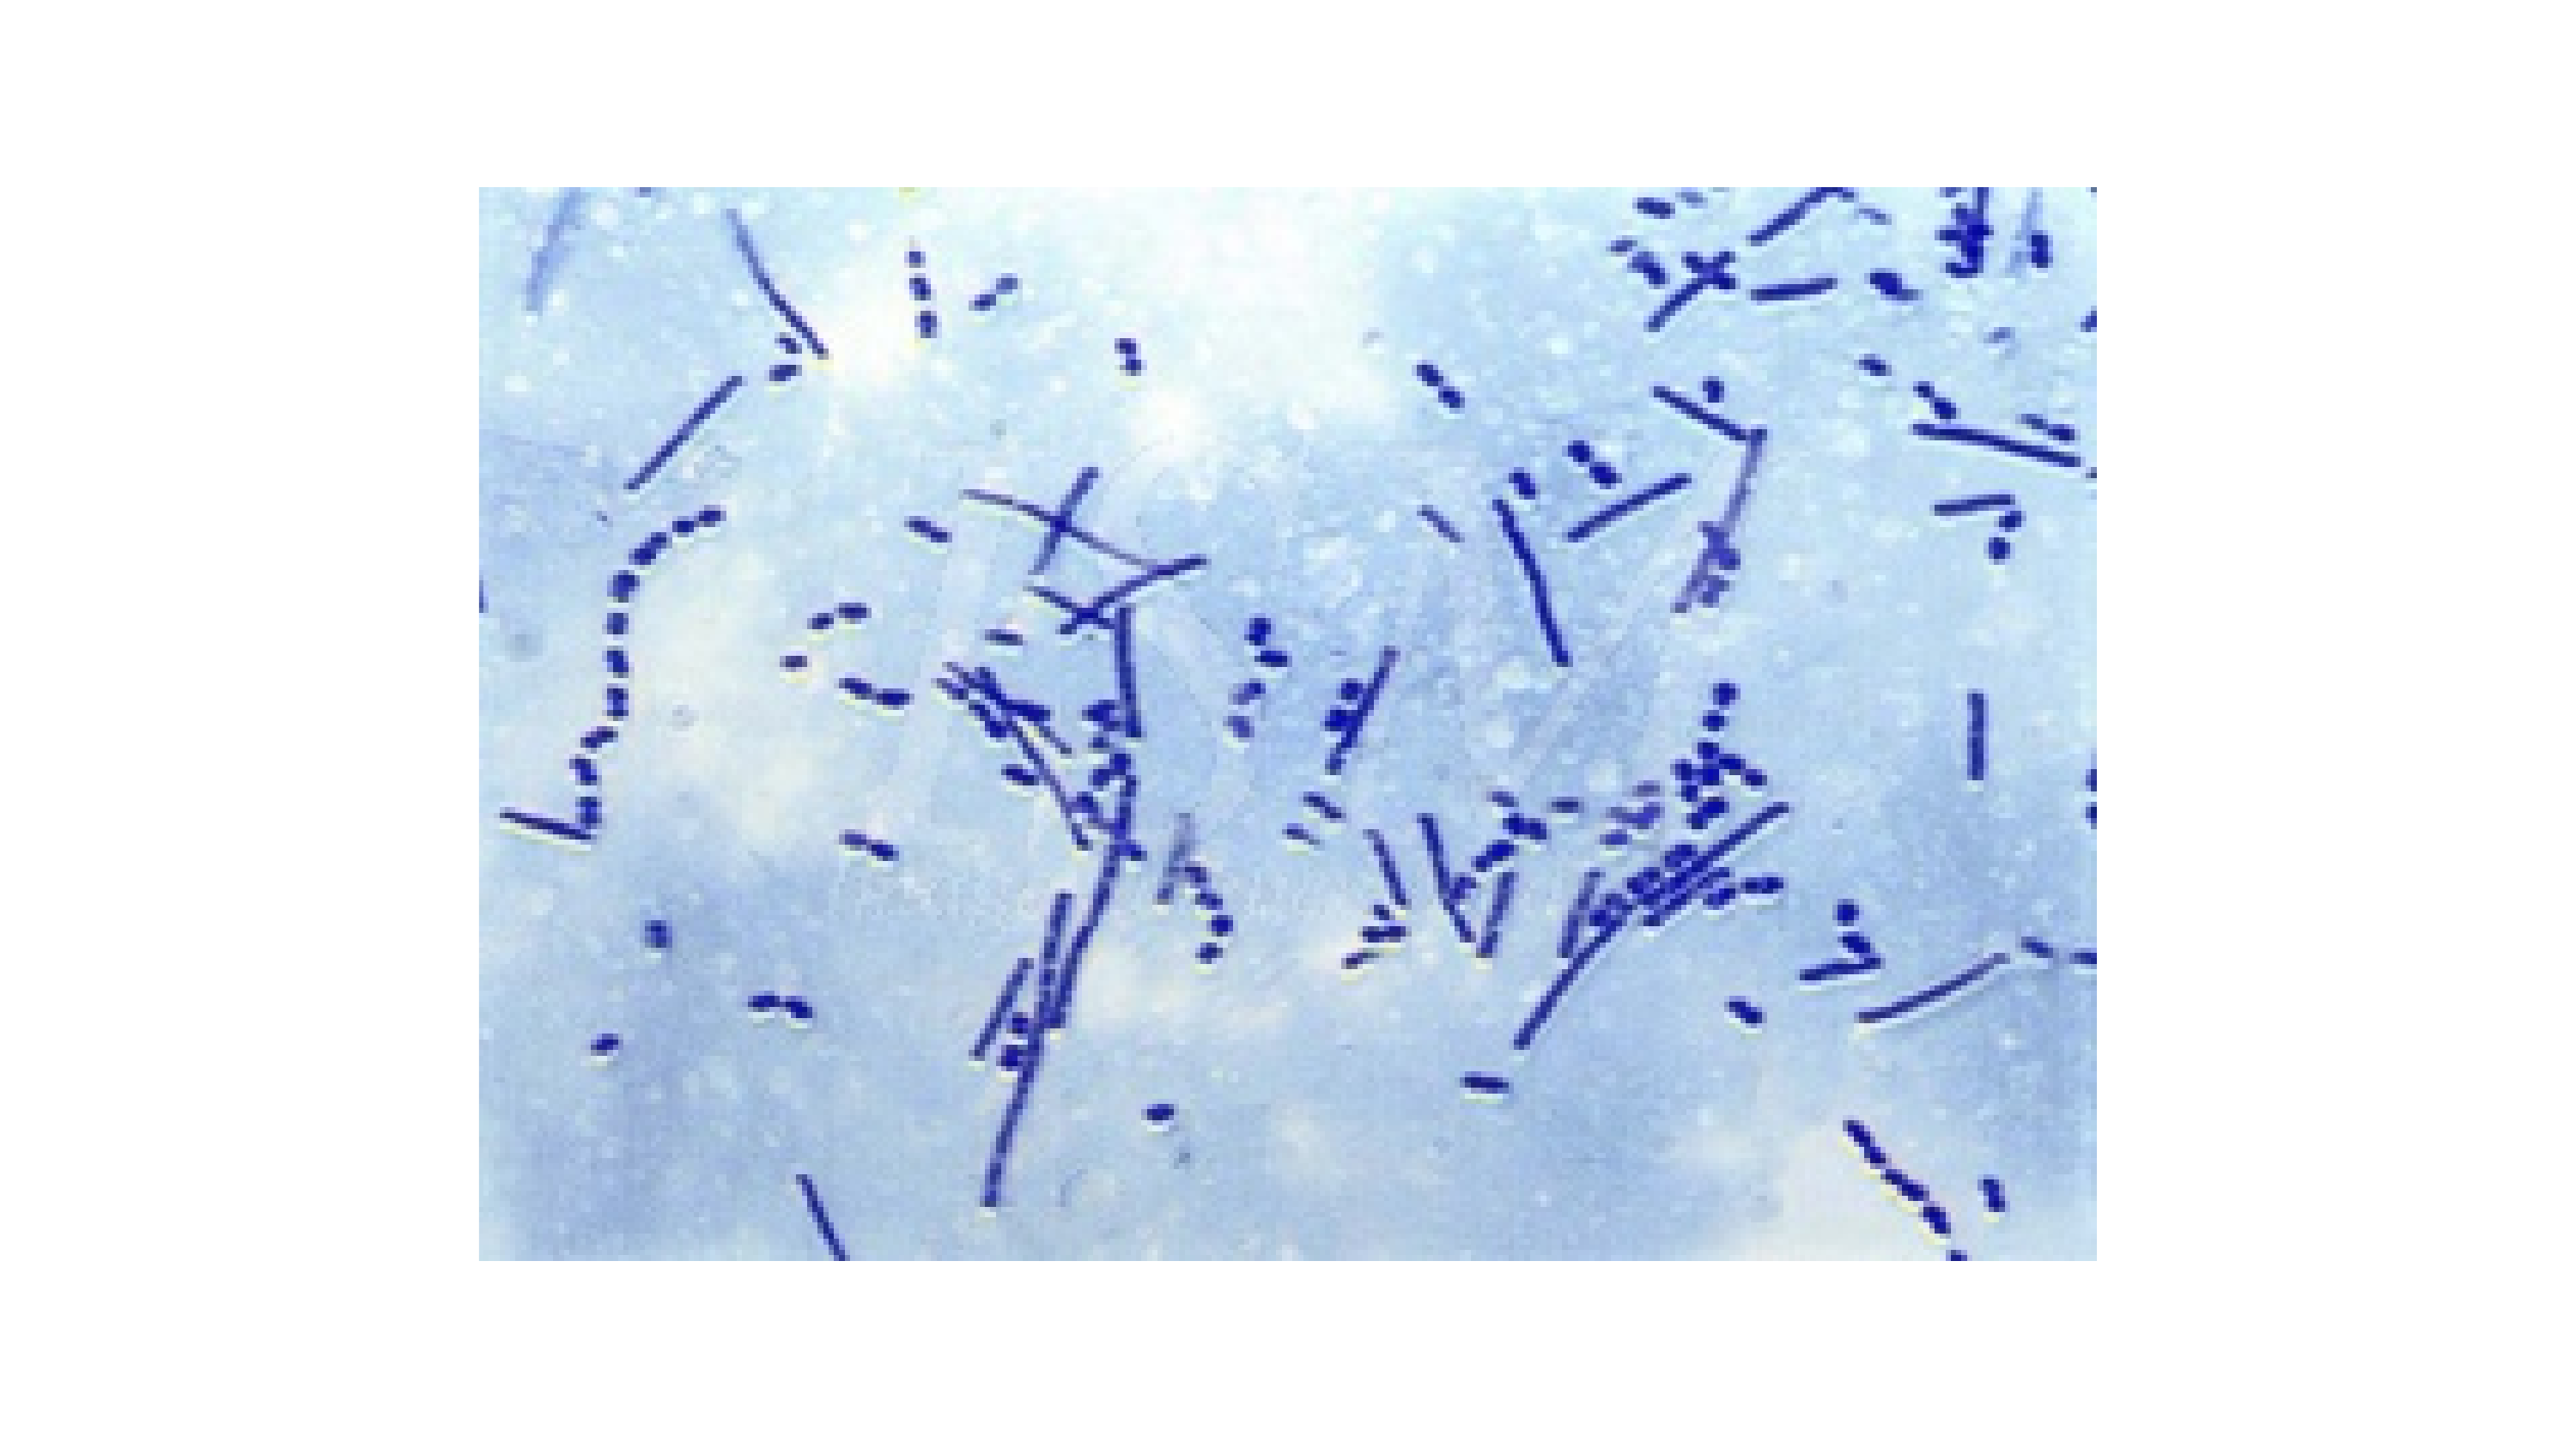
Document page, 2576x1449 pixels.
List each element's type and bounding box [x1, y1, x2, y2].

text_box [478, 187, 2097, 1261]
